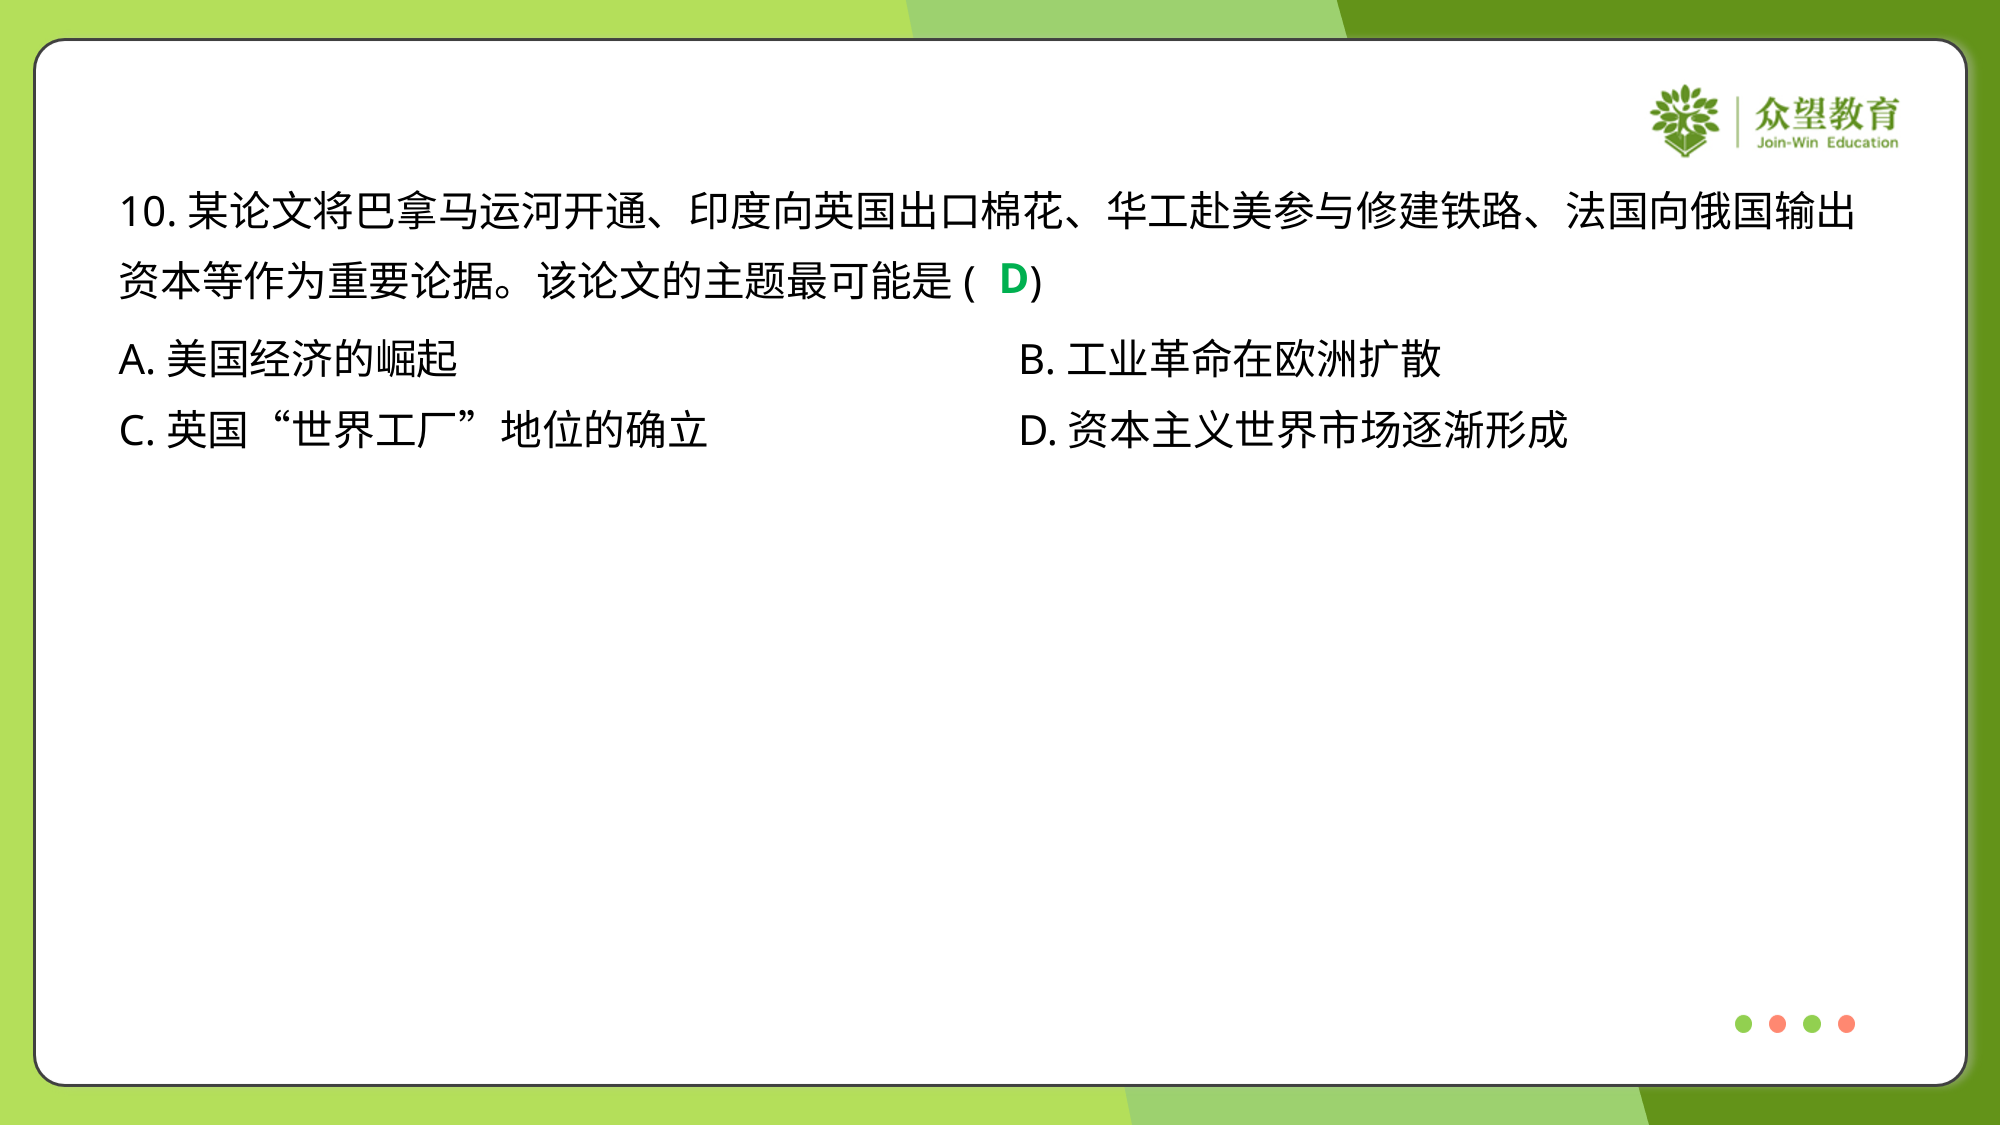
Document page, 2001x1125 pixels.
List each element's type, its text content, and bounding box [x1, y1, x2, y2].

text_box D [982, 231, 1046, 296]
text_box 10.某论文将巴拿马运河开通、印度向英国出口棉花、华工赴美参与修建铁路、法国向俄国输出 资本等作为重要论据。该论文的主题最可能是( ) [118, 159, 1883, 298]
text_box A.美国经济的崛起 B.工业革命在欧洲扩散 C.英国“世界工厂”地位的确立 D.资本主义世界市场逐渐形成 [118, 307, 1883, 447]
picture [0, 0, 2000, 1125]
